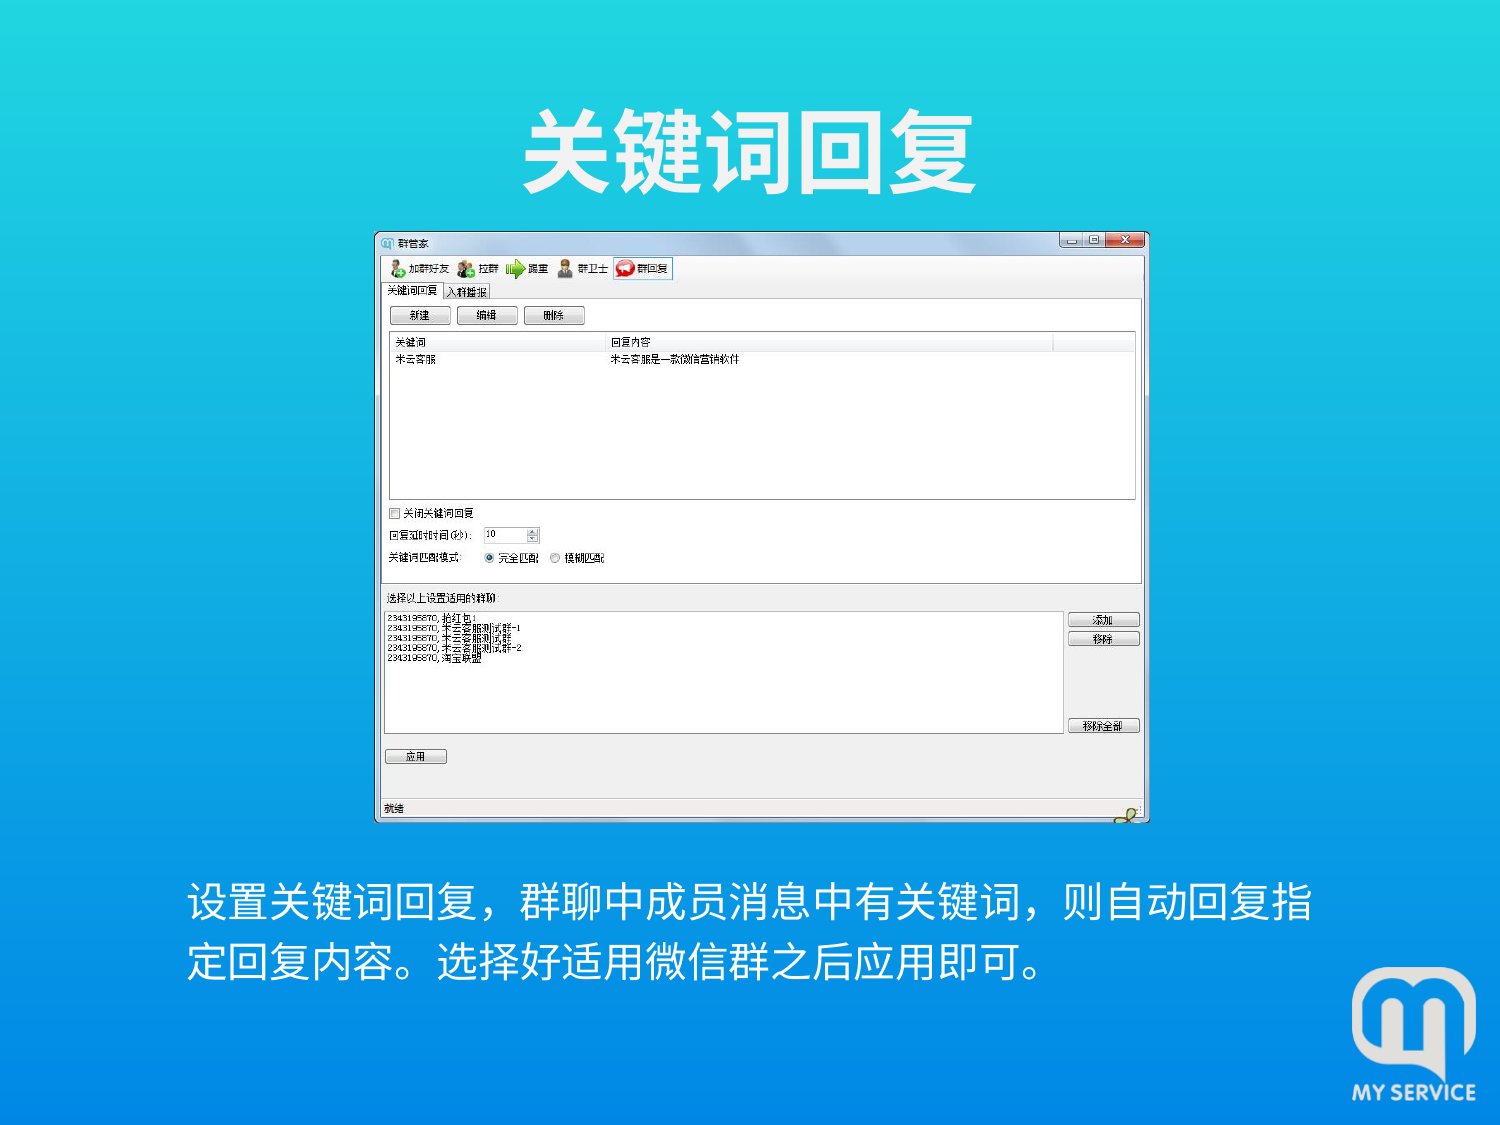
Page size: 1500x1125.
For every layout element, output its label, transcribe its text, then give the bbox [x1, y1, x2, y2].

picture [1352, 967, 1476, 1107]
picture [0, 231, 1500, 822]
title 关键词回复 [75, 45, 1425, 233]
text_box 设置关键词回复，群聊中成员消息中有关键词，则自动回复指定回复内容。选择好适用微信群之后应用即可。 [171, 858, 1353, 993]
